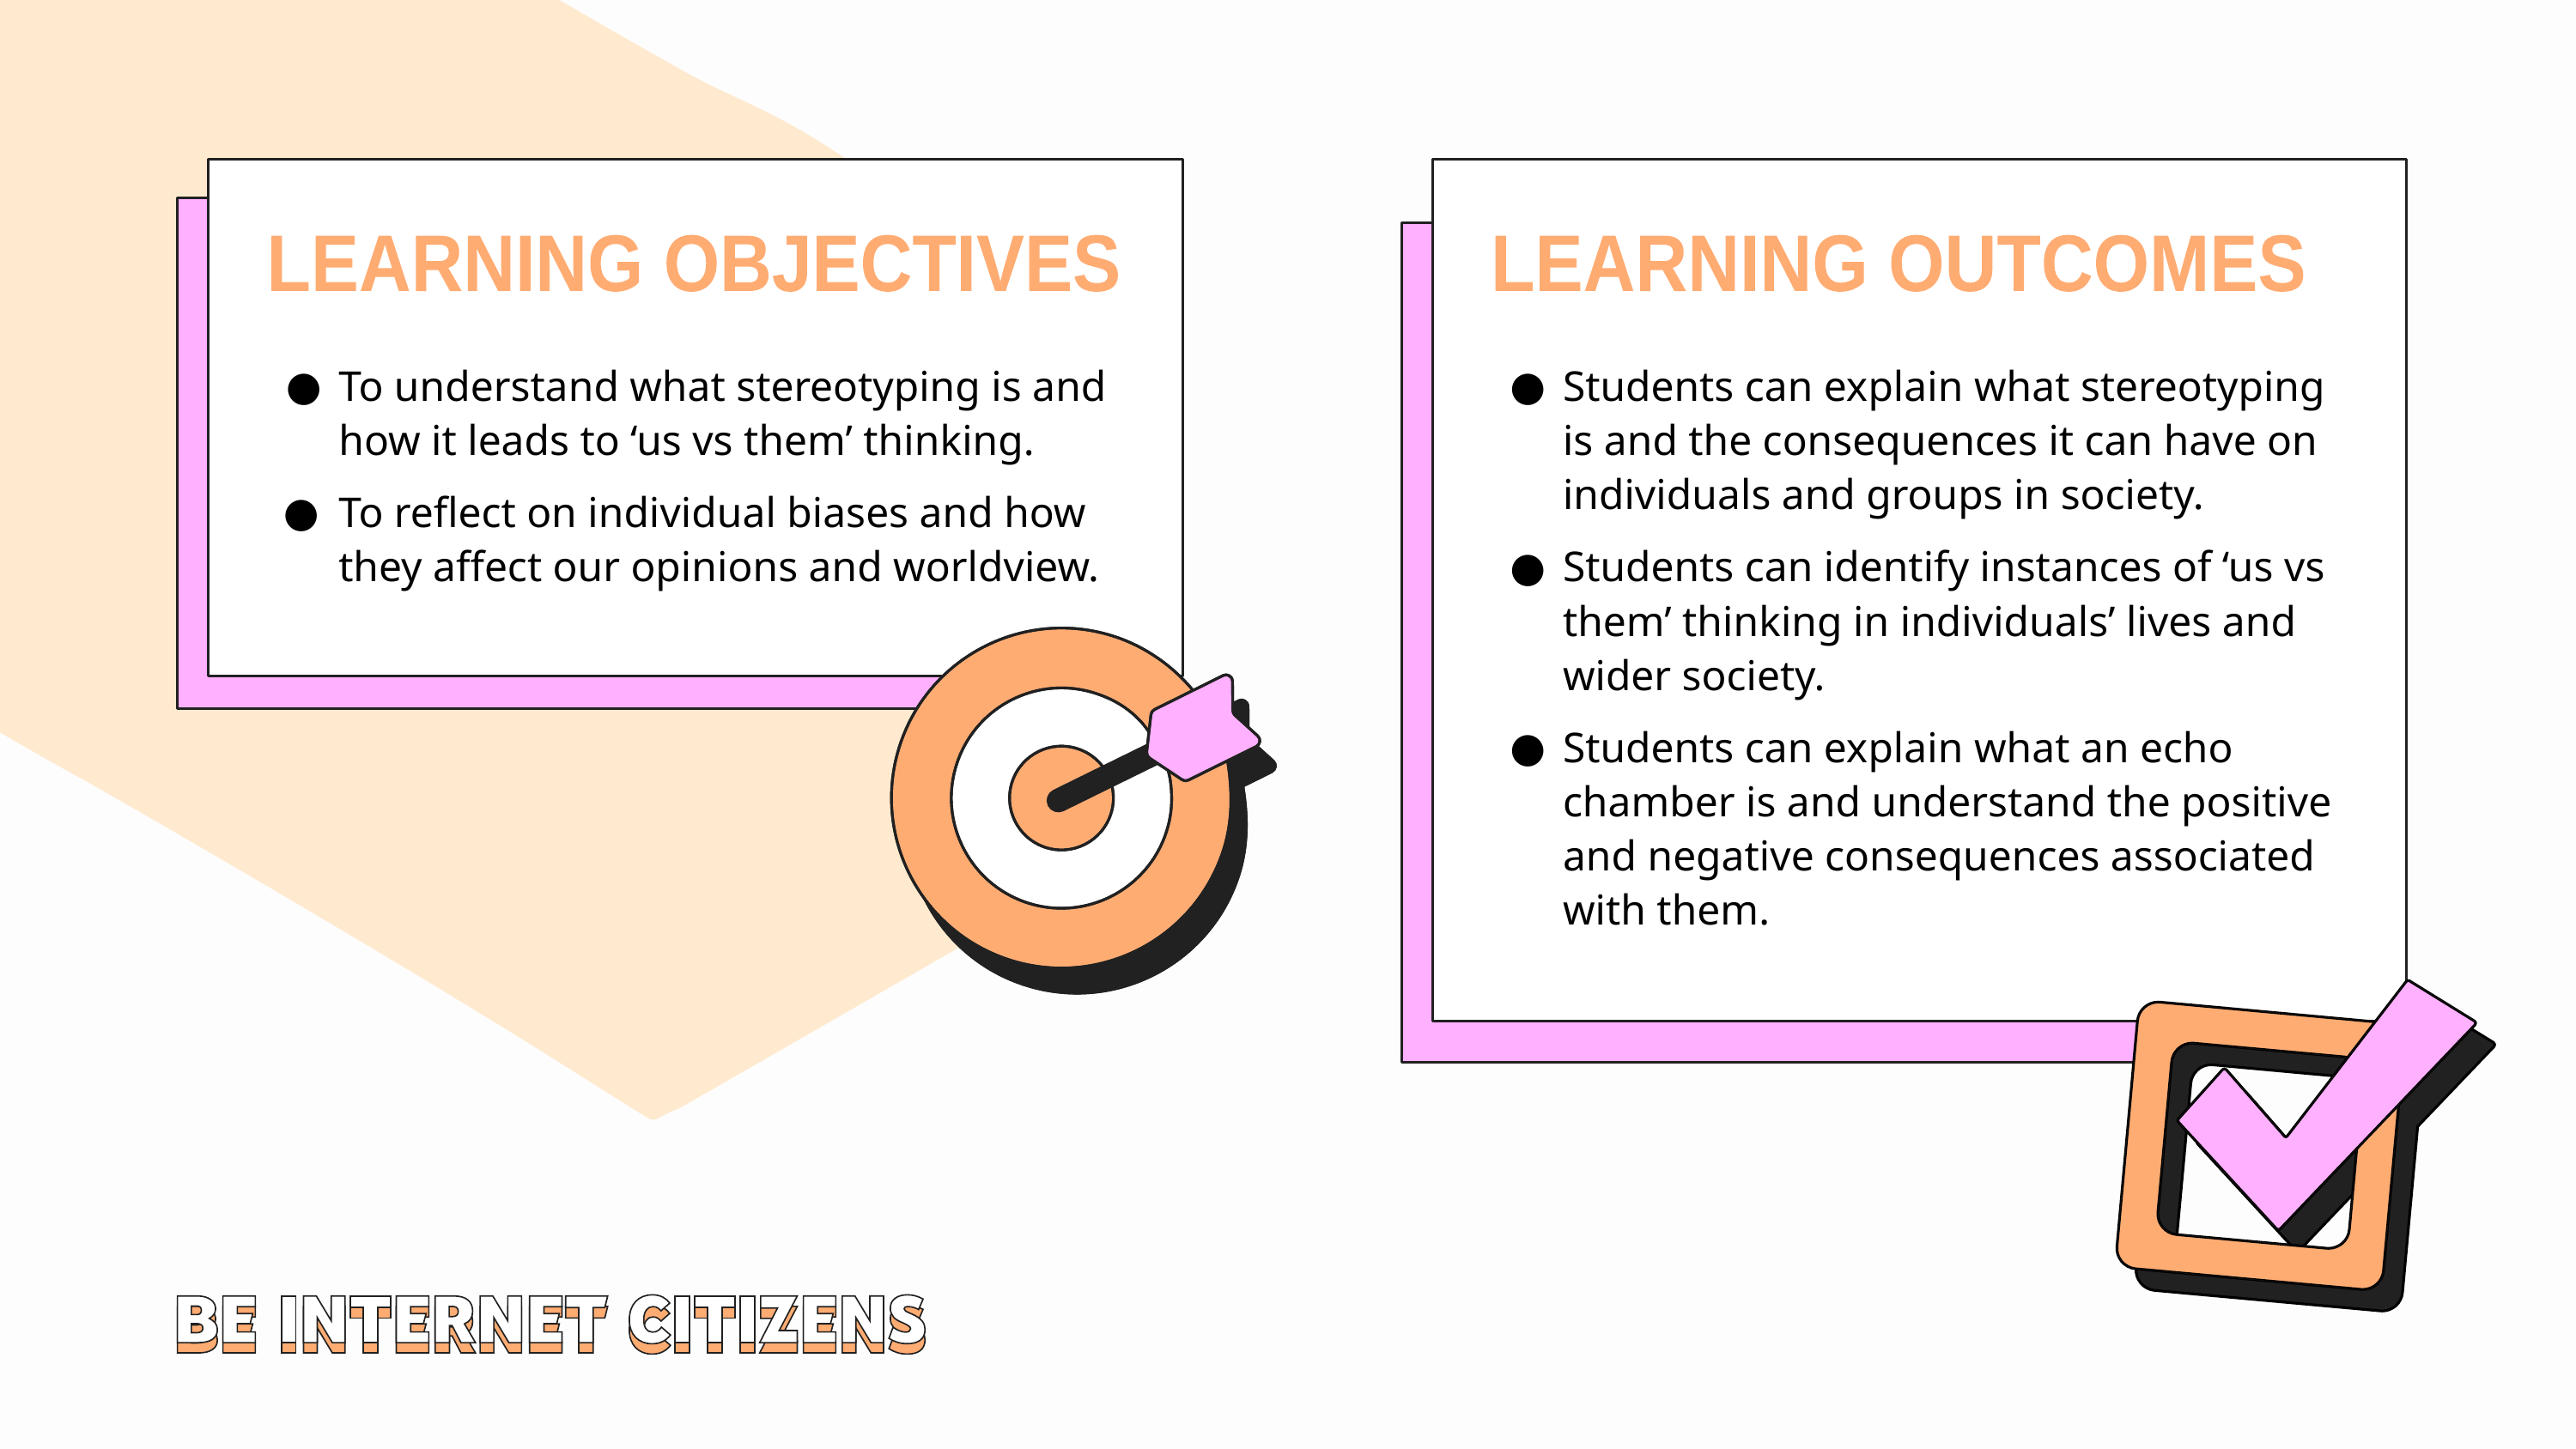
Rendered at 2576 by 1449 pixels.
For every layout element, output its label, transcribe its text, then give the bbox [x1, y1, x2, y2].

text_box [845, 582, 1295, 1040]
text_box [177, 197, 841, 709]
text_box [1432, 159, 2407, 1022]
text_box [2115, 979, 2496, 1312]
text_box [208, 159, 1183, 676]
text_box Students can explain what stereotyping is and the consequences it can have on individuals and groups in society. Students can identify instances of ‘us vs them’ thinking in individuals’ lives and wider society. Students can explain what an echo chamber is and understand the positive and negative consequences associated with them. [1485, 342, 2353, 947]
text_box To understand what stereotyping is and how it leads to ‘us vs them’ thinking. To reflect on individual biases and how they affect our opinions and worldview. [261, 342, 1128, 603]
text_box [1401, 222, 2111, 1063]
text_box [0, 0, 847, 1120]
